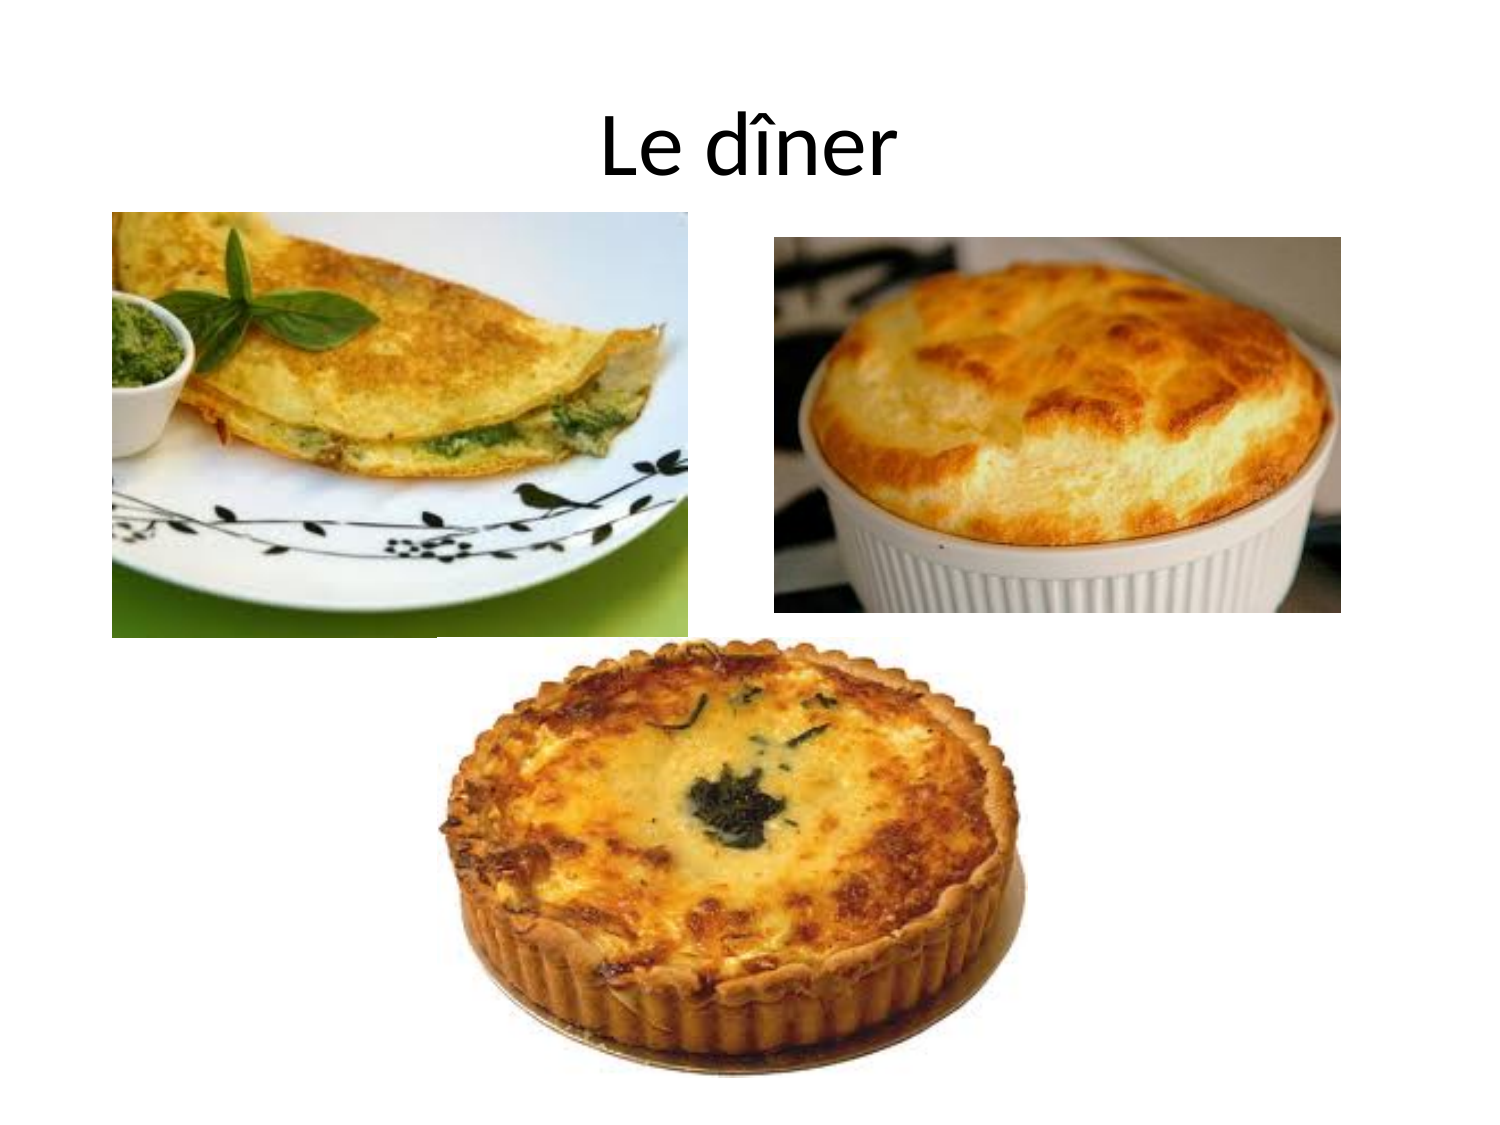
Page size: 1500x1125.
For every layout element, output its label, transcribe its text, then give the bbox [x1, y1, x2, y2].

picture [112, 212, 1029, 1079]
picture [774, 237, 1341, 613]
title Le dîner [75, 45, 1425, 233]
